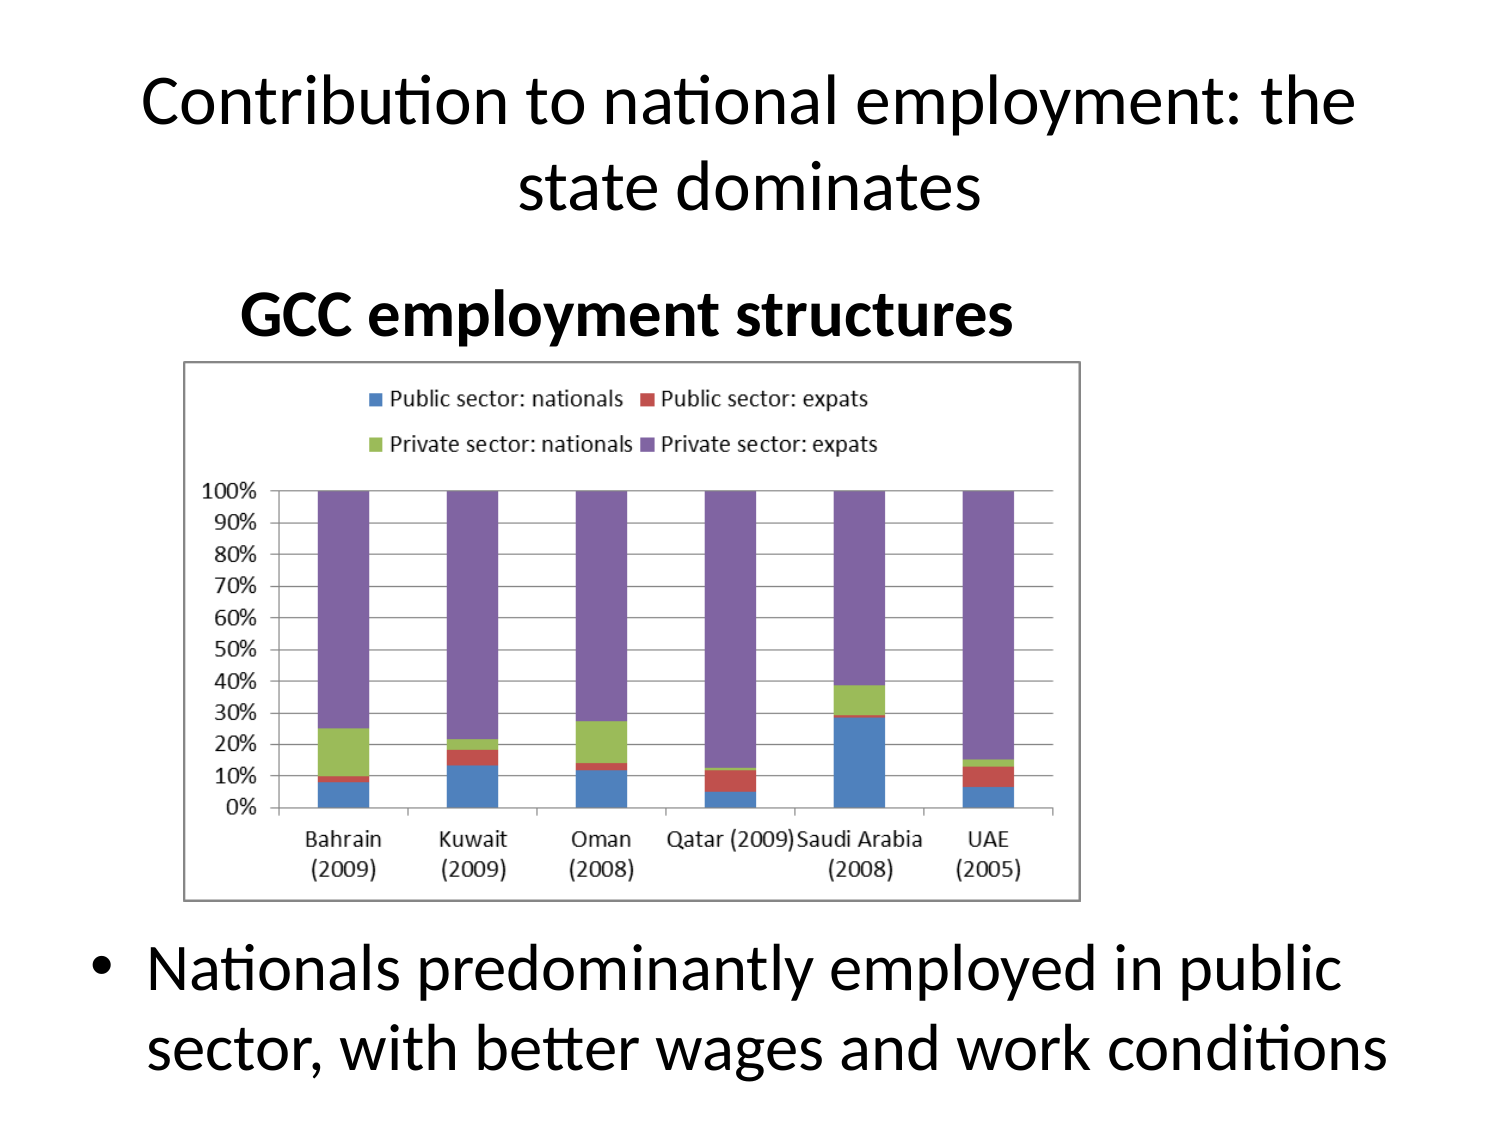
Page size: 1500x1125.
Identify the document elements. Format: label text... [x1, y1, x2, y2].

title Contribution to national employment: the state dominates [75, 45, 1425, 233]
picture [182, 361, 1081, 902]
list GCC employment structures Nationals predominantly employed in public sector, with better wages and work conditions [75, 262, 1425, 1125]
